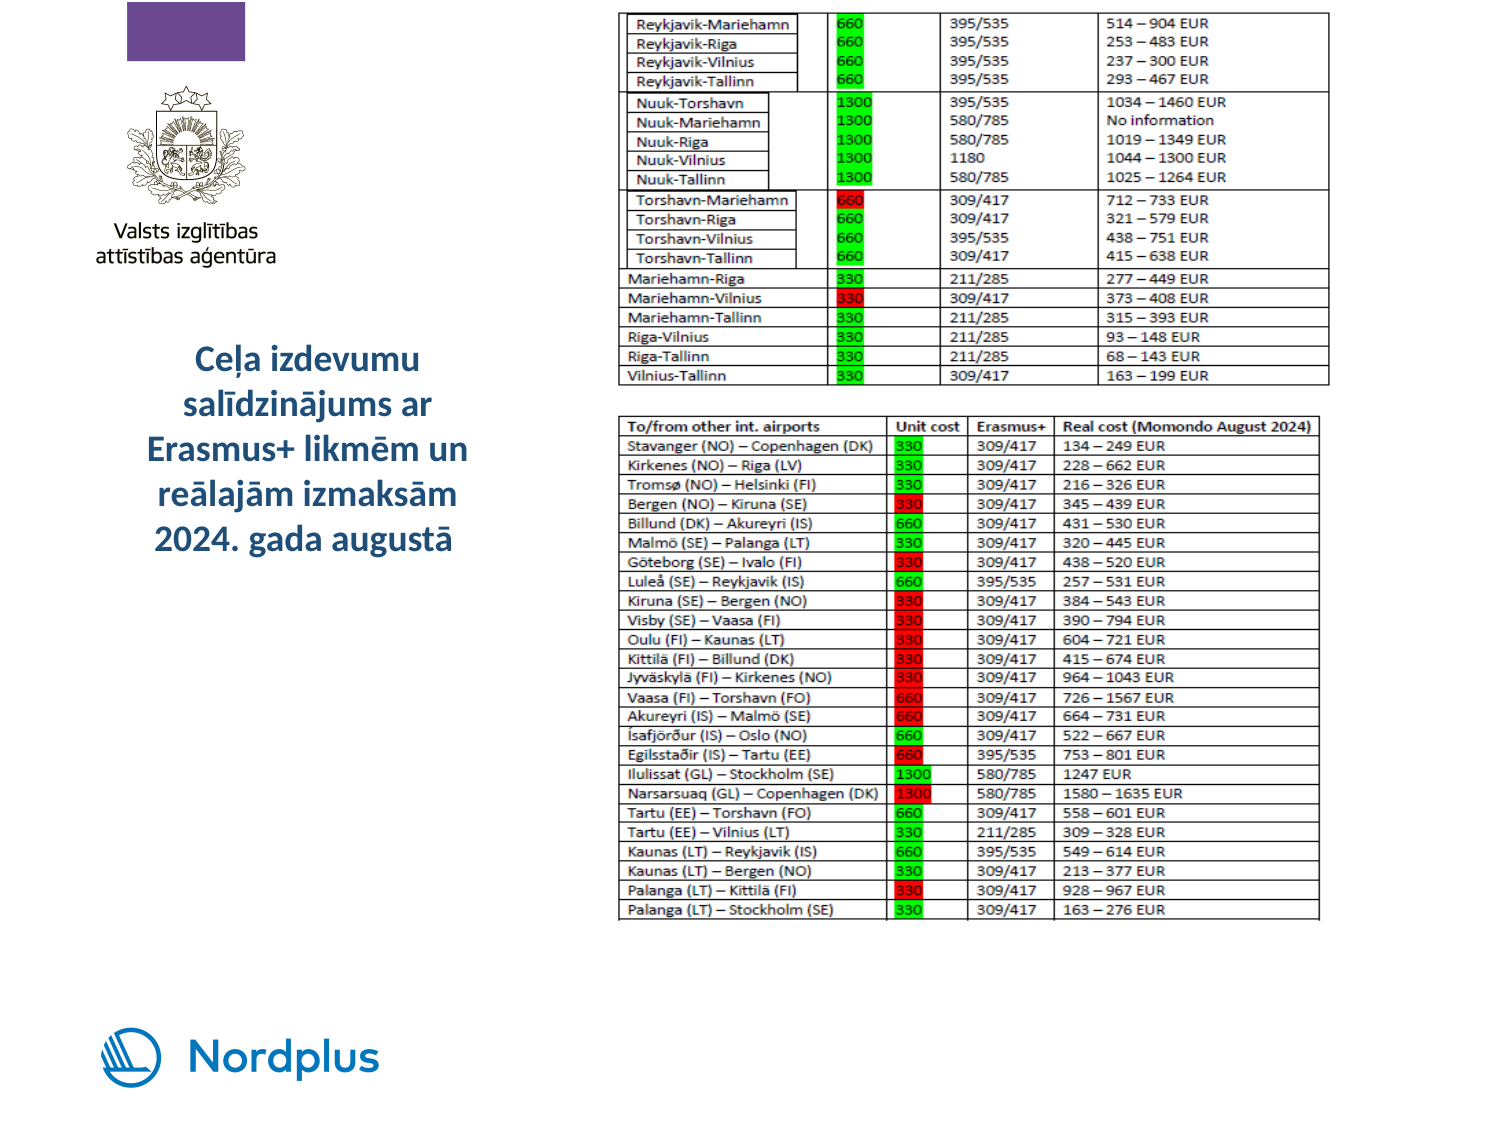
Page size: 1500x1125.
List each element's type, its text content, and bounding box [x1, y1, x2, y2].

picture [0, 0, 1500, 1125]
text_box Ceļa izdevumu salīdzinājums ar Erasmus+ likmēm un reālajām izmaksām 2024. gada augustā [114, 327, 502, 567]
